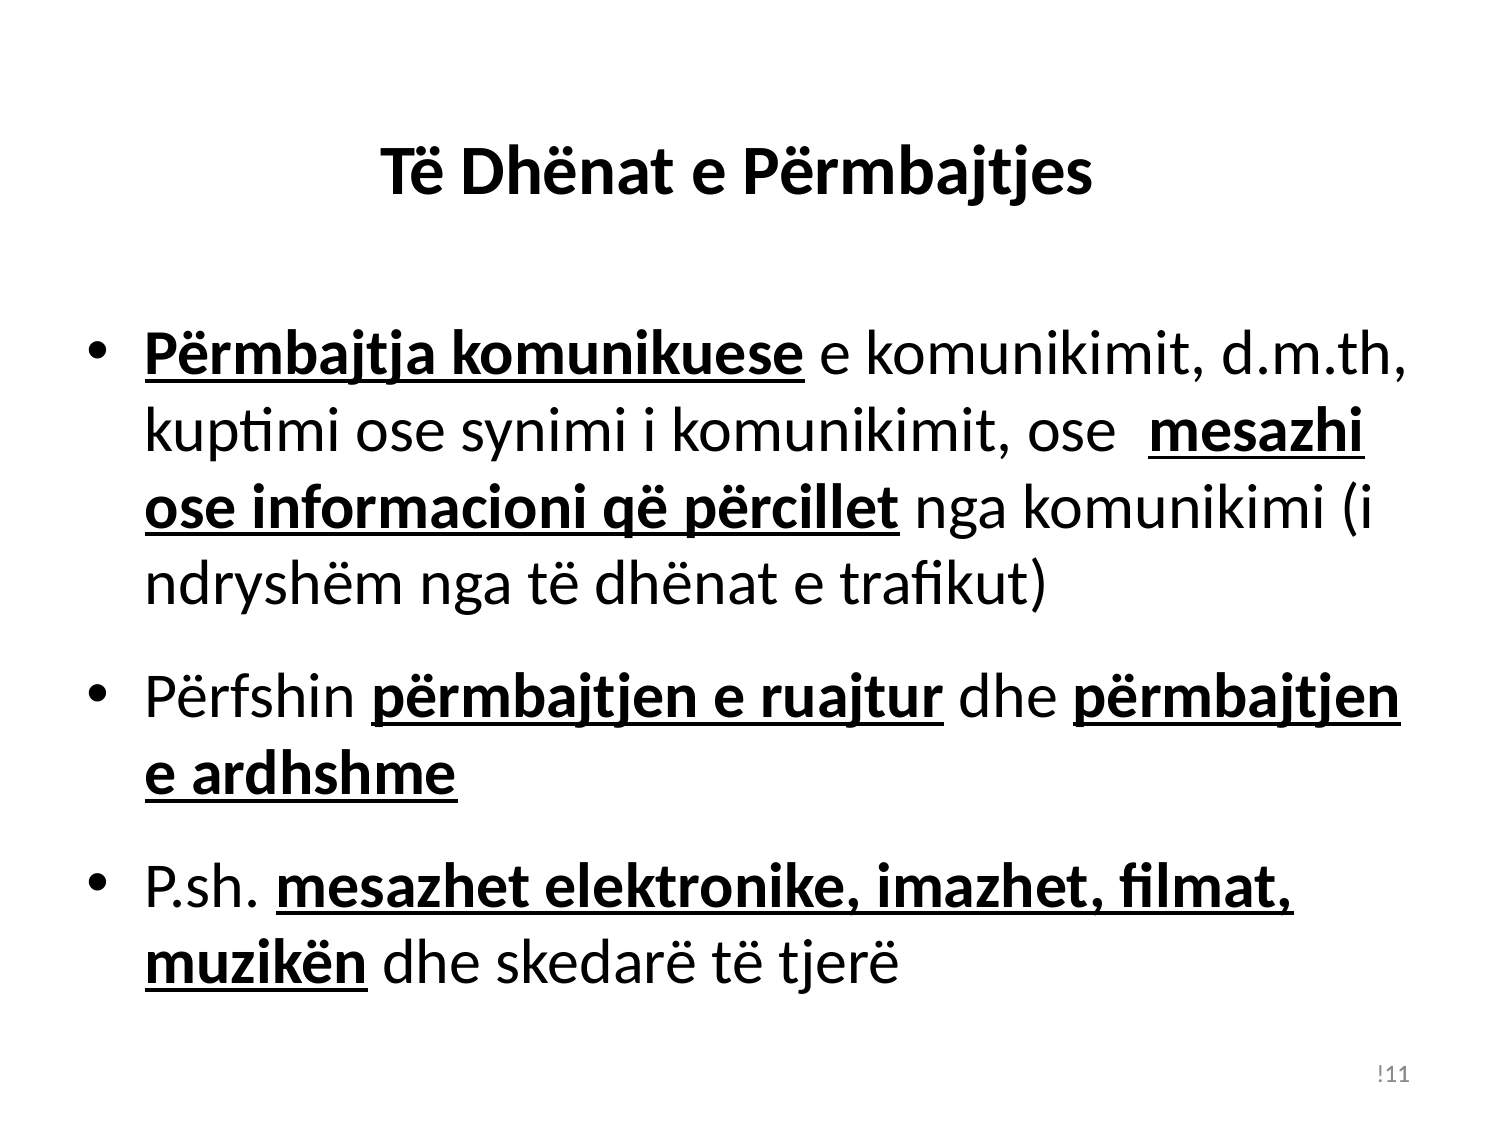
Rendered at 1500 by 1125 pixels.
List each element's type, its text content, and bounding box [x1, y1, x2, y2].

title Të Dhënat e Përmbajtjes [85, 72, 1426, 261]
text_box !11 [1074, 1042, 1425, 1103]
list Përmbajtja komunikuese e komunikimit, d.m.th, kuptimi ose synimi i komunikimit, ose mesazhi ose informacioni që përcillet nga komunikimi (i ndryshëm nga të dhënat e trafikut) Përfshin përmbajtjen e ruajtur dhe përmbajtjen e ardhshme P.sh. mesazhet elektronike, imazhet, filmat, muzikën dhe skedarë të tjerë [71, 302, 1440, 1031]
